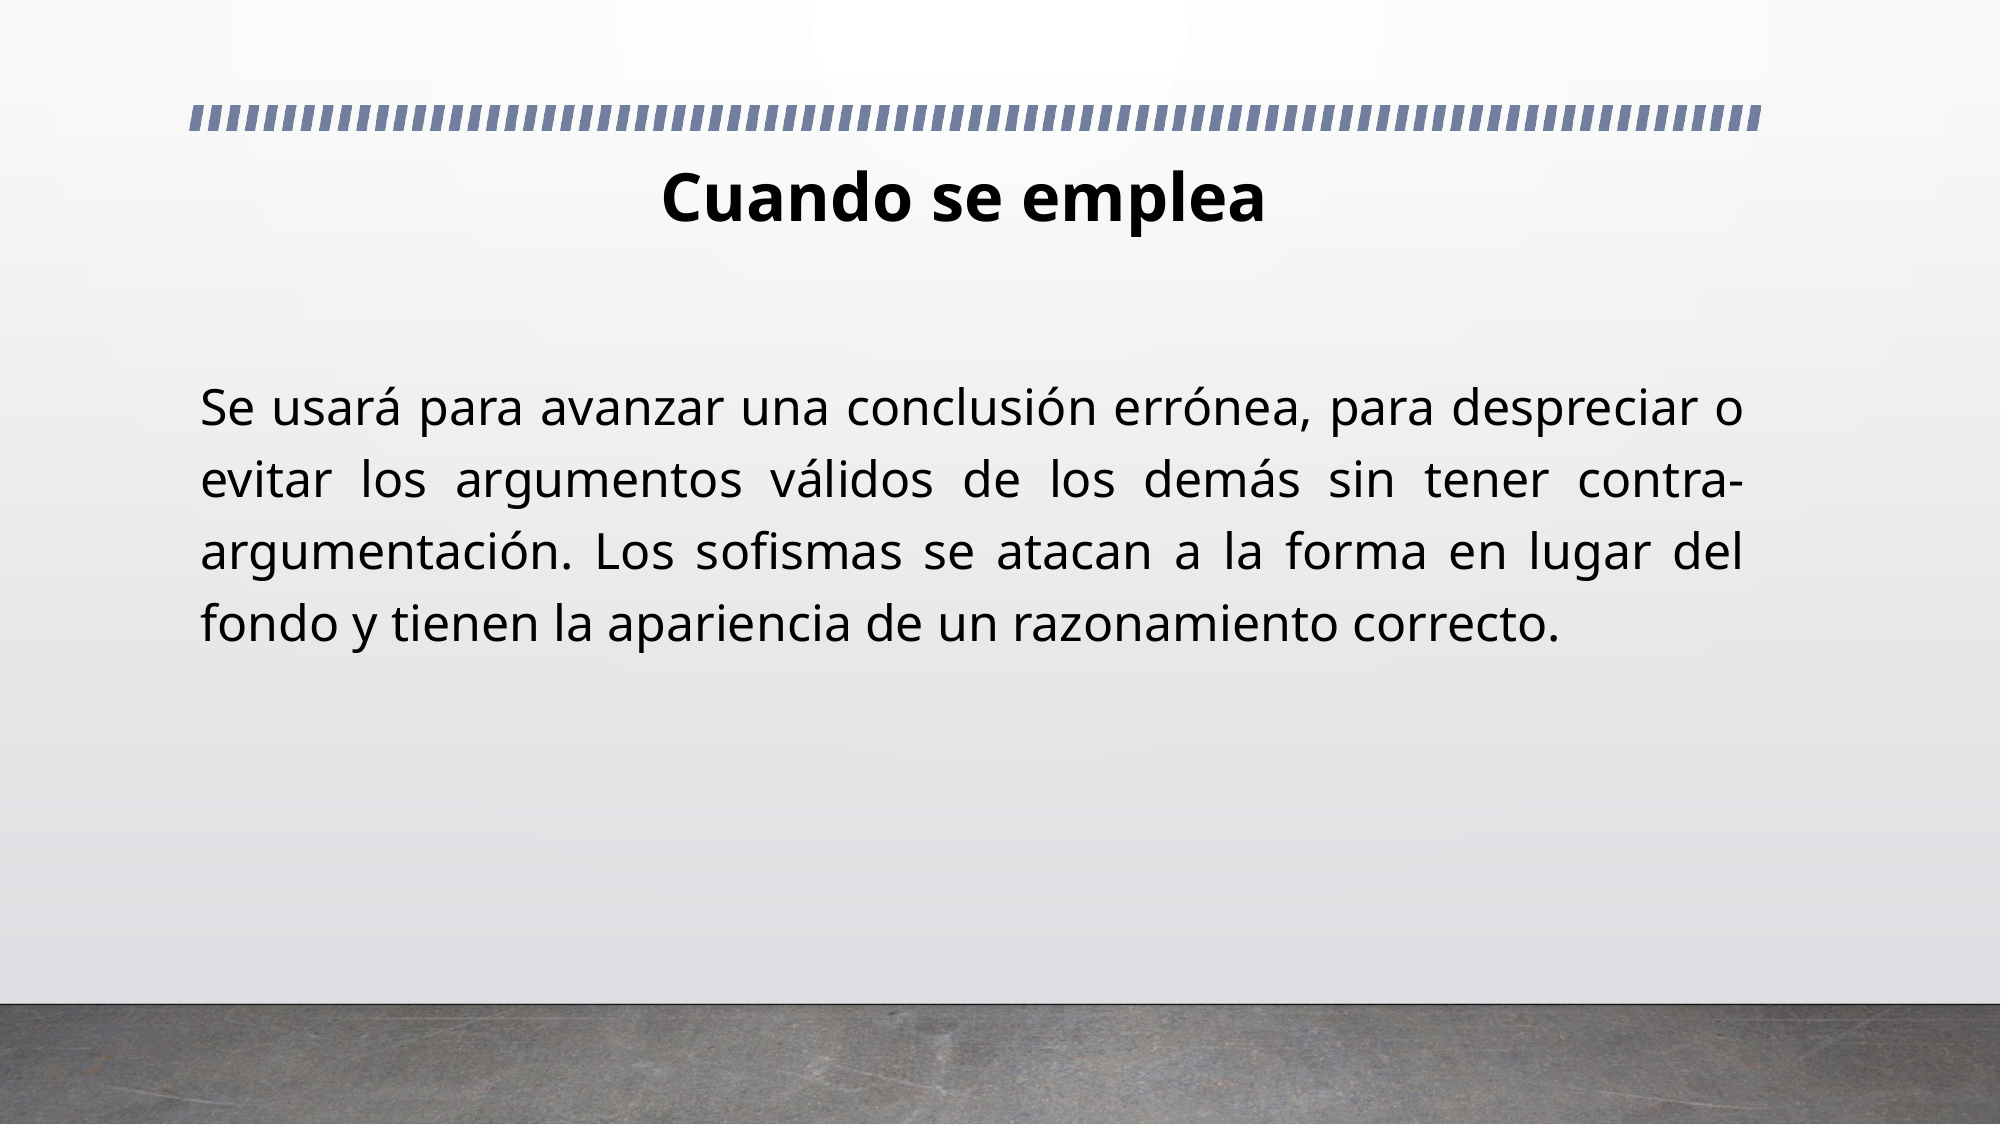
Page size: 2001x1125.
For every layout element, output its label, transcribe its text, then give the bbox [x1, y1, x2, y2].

picture [0, 1004, 2000, 1124]
list Se usará para avanzar una conclusión errónea, para despreciar o evitar los argumentos válidos de los demás sin tener contra-argumentación. Los sofismas se atacan a la forma en lugar del fondo y tienen la apariencia de un razonamiento correcto. [185, 356, 1761, 897]
title Cuando se emplea [185, 156, 1761, 329]
